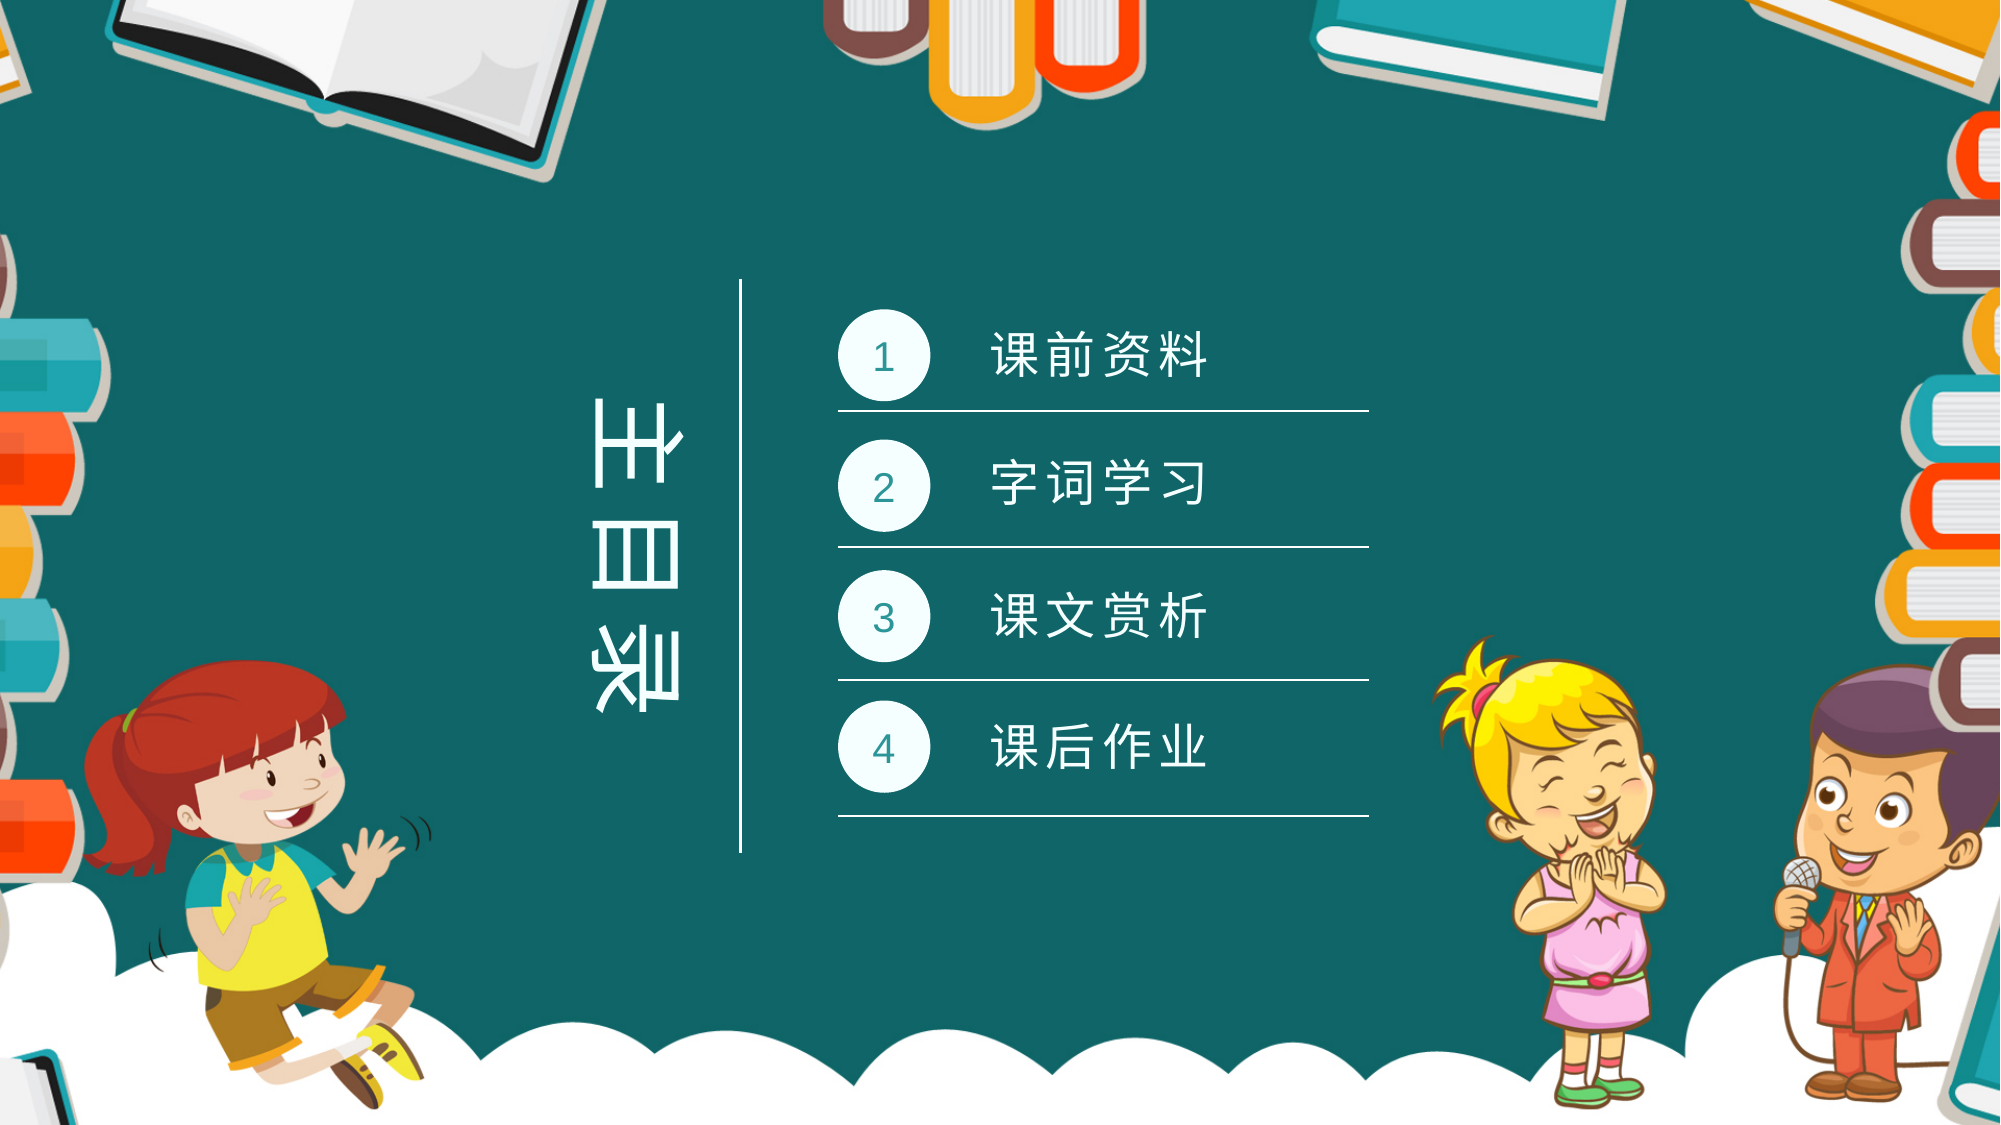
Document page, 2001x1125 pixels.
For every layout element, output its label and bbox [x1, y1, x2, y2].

text_box [838, 309, 1408, 816]
picture [0, 0, 2000, 1125]
